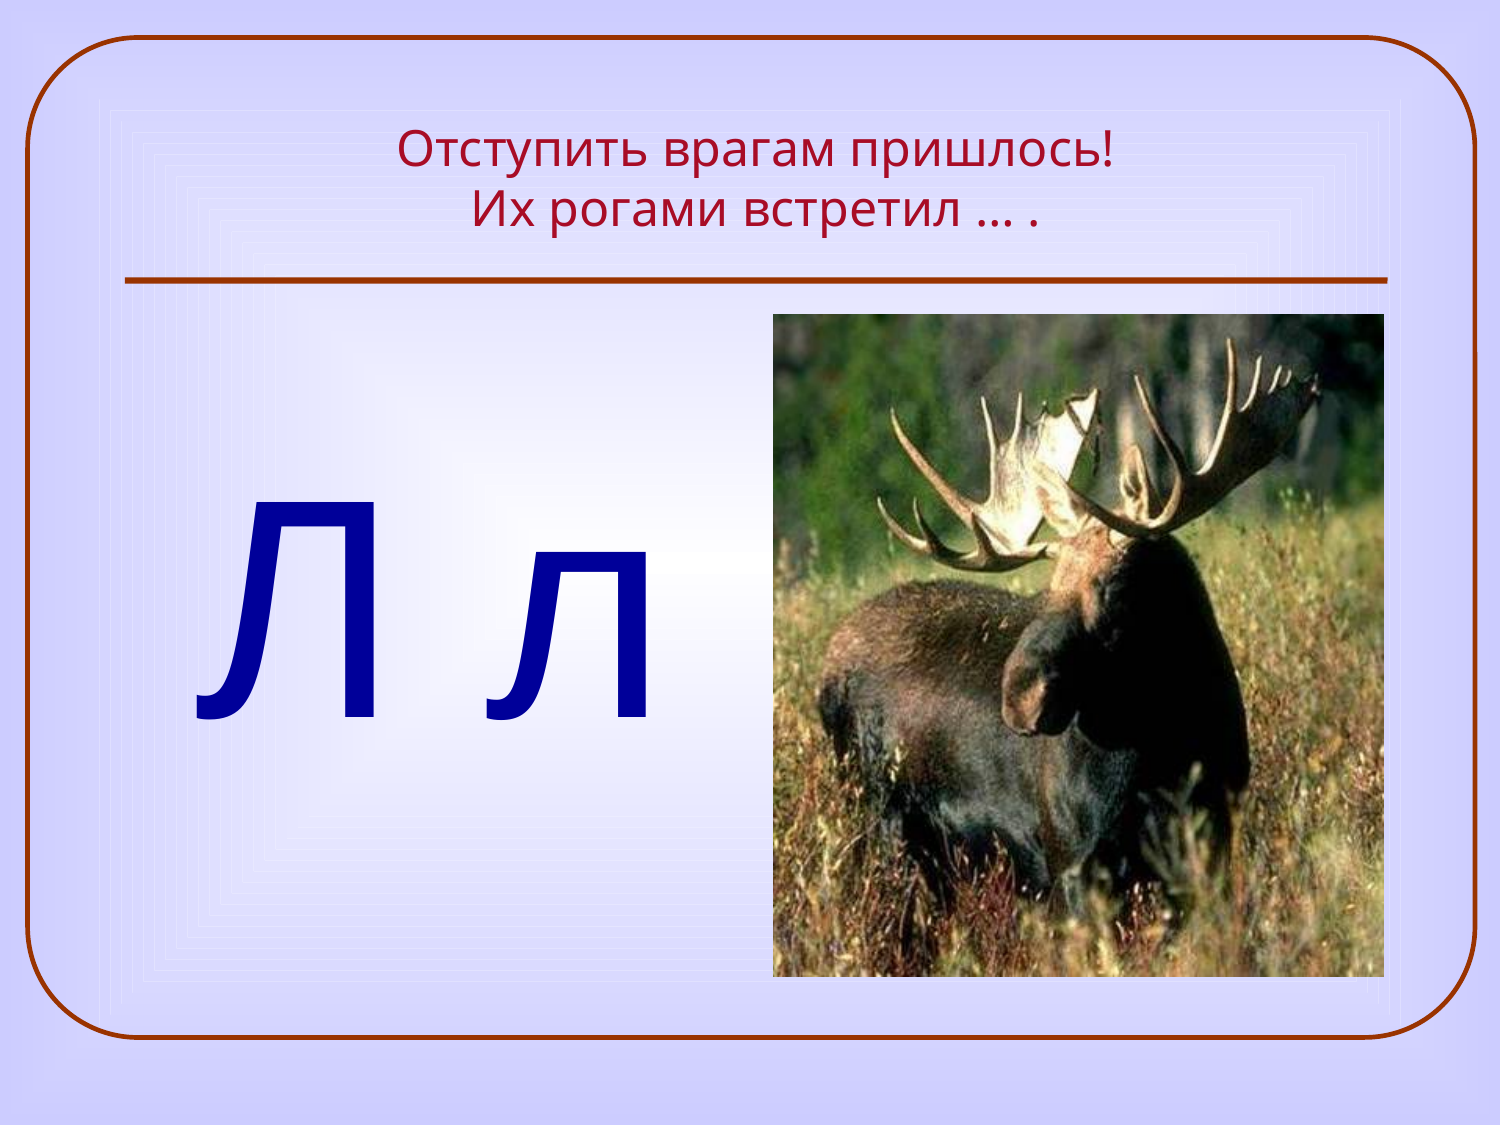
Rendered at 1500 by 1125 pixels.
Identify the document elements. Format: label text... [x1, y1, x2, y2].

list Л л [123, 396, 739, 977]
title Отступить врагам пришлось! Их рогами встретил … . [124, 87, 1388, 244]
picture [773, 314, 1384, 977]
